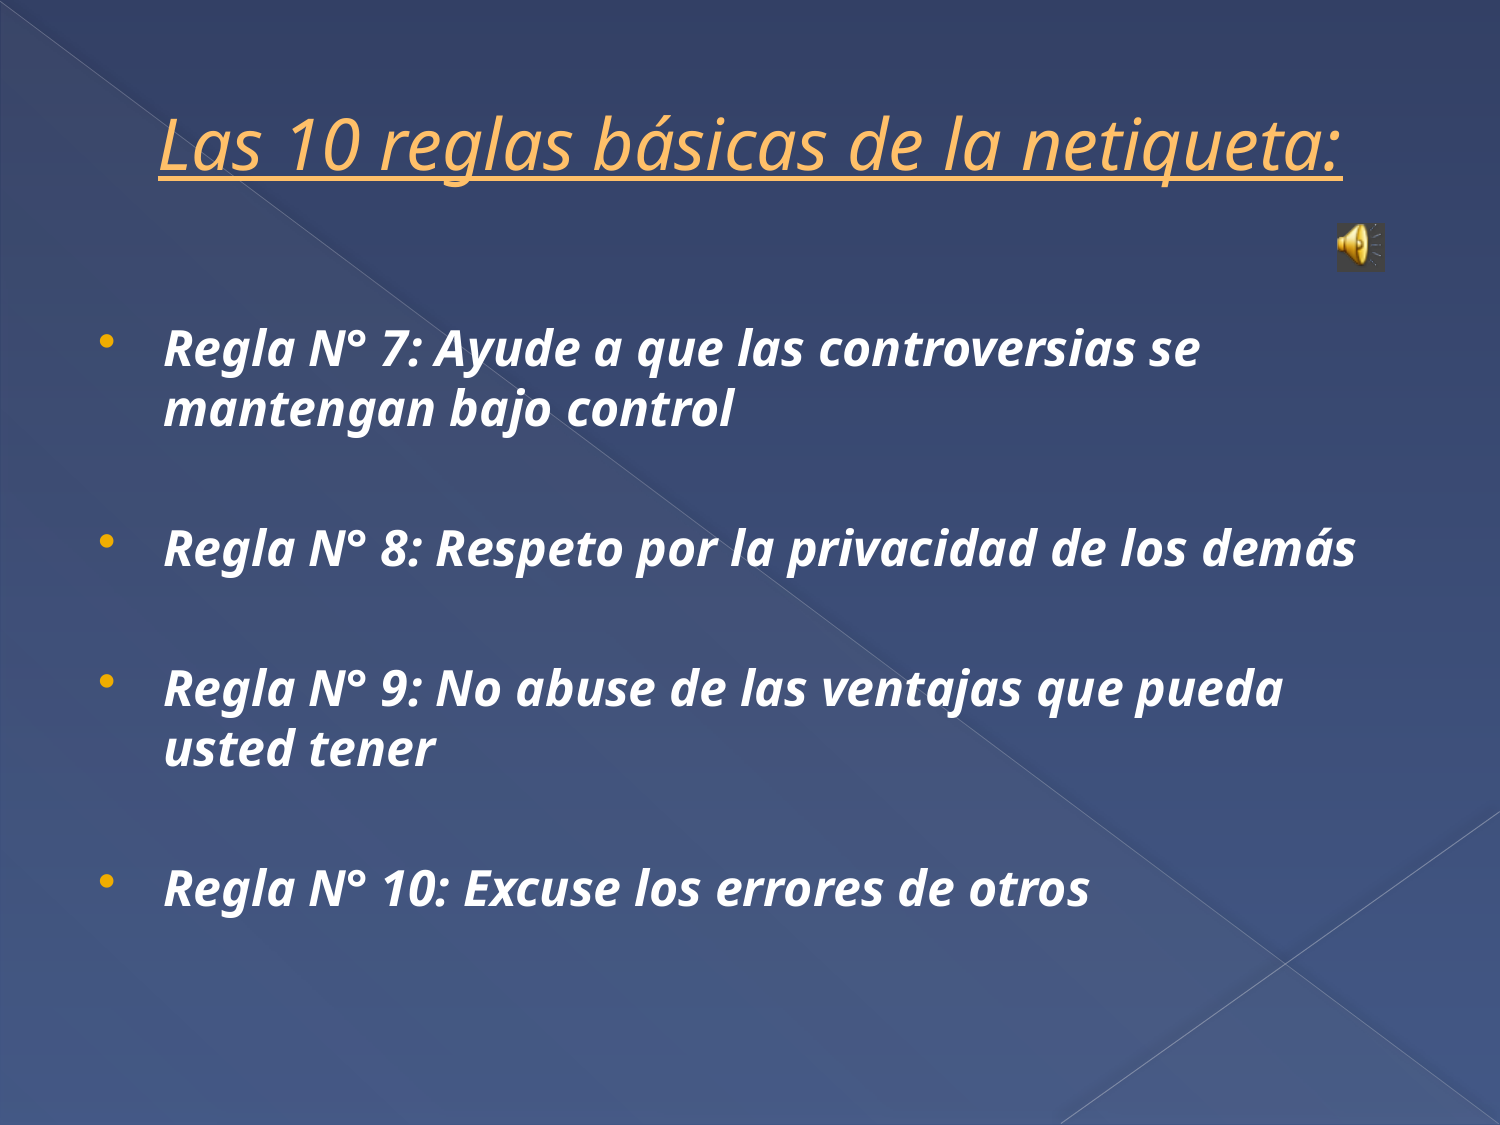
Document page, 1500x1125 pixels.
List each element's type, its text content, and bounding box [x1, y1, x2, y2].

list Regla N° 7: Ayude a que las controversias se mantengan bajo control Regla N° 8: Respeto por la privacidad de los demás Regla N° 9: No abuse de las ventajas que pueda usted tener Regla N° 10: Excuse los errores de otros [75, 308, 1425, 1059]
picture [1335, 222, 1387, 273]
title Las 10 reglas básicas de la netiqueta: [70, 70, 1421, 300]
